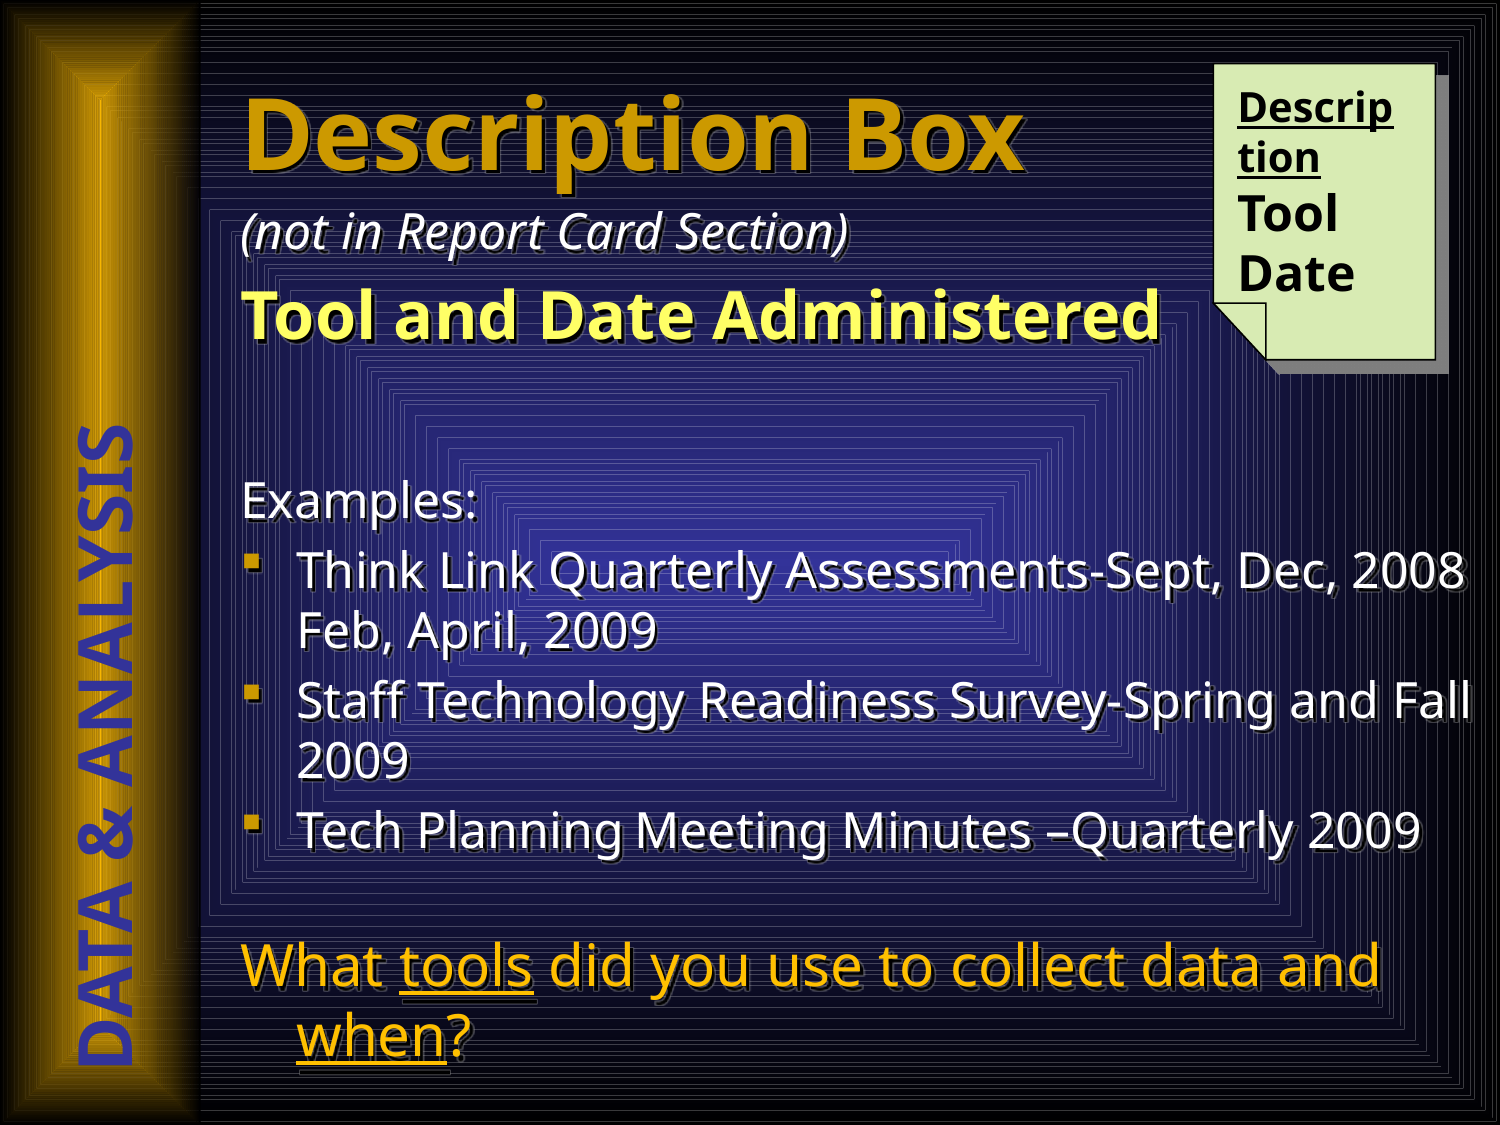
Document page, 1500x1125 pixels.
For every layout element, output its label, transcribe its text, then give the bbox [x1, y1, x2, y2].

text_box DATA & ANALYSIS [49, 0, 155, 1088]
list Description Box (not in Report Card Section) Tool and Date Administered Examples: Think Link Quarterly Assessments-Sept, Dec, 2008 Feb, April, 2009 Staff Technology Readiness Survey-Spring and Fall 2009 Tech Planning Meeting Minutes –Quarterly 2009 What tools did you use to collect data and when? [224, 62, 1500, 1076]
text_box Description Tool Date [1213, 63, 1436, 360]
